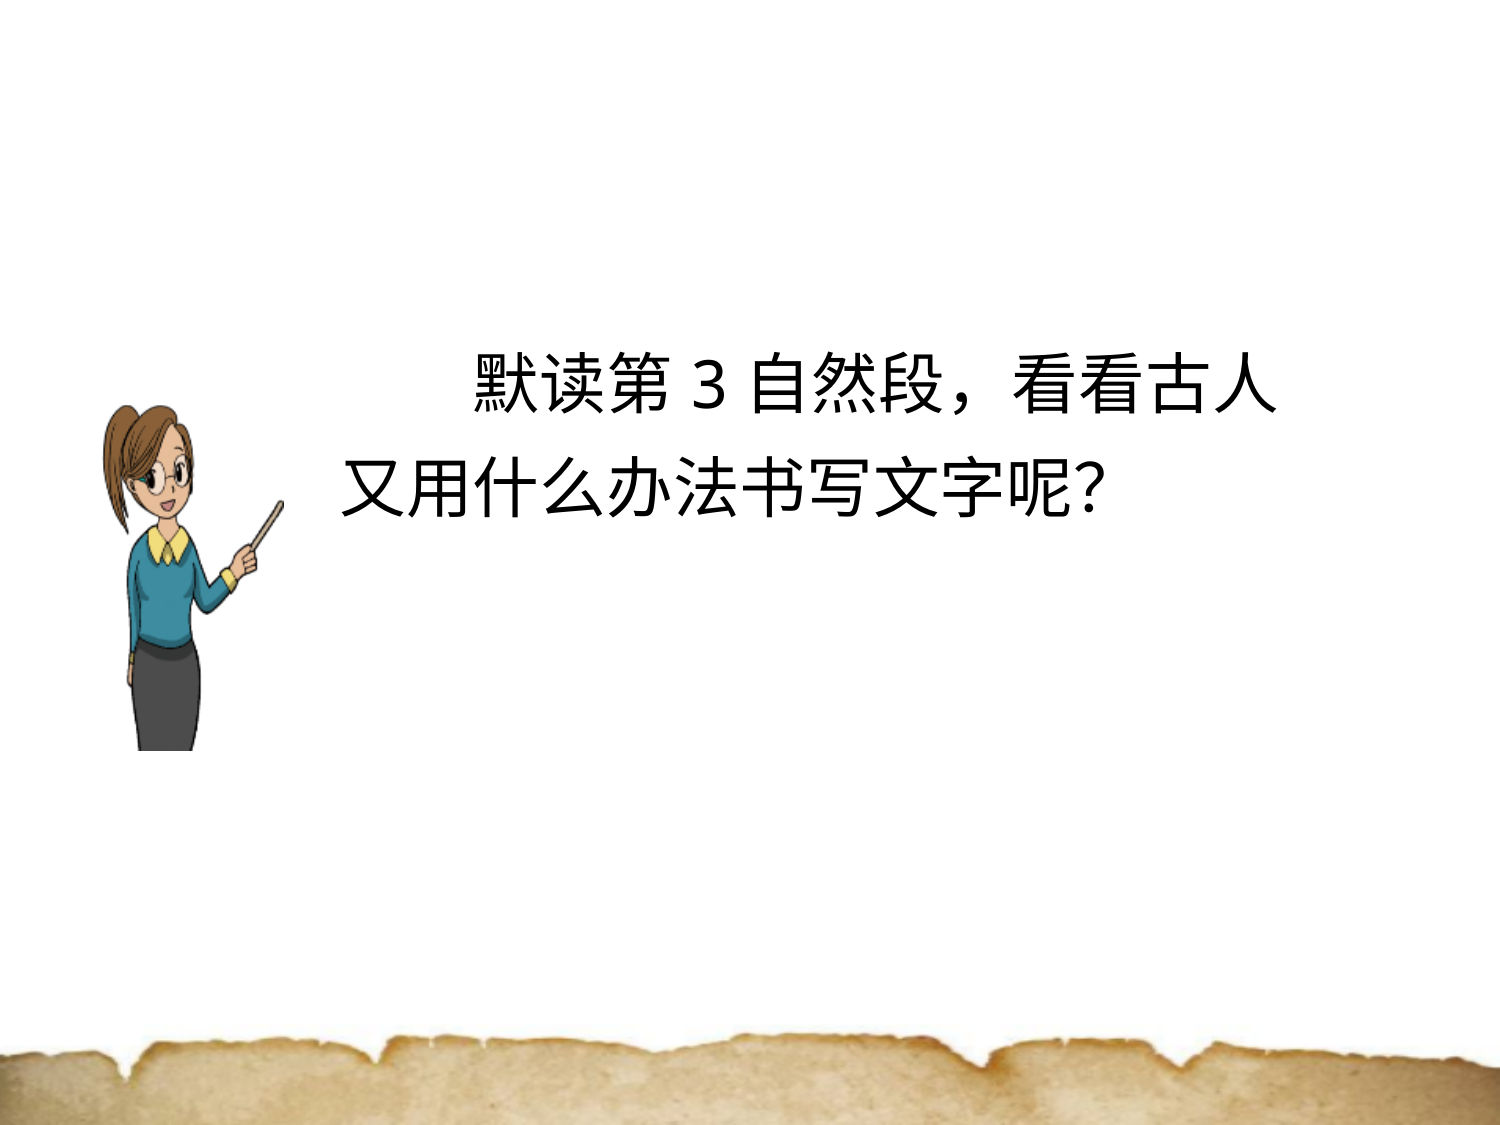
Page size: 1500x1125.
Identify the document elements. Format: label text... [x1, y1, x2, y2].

picture [102, 404, 284, 752]
picture [0, 987, 1500, 1125]
text_box 默读第3自然段，看看古人又用什么办法书写文字呢？ [324, 310, 1303, 534]
